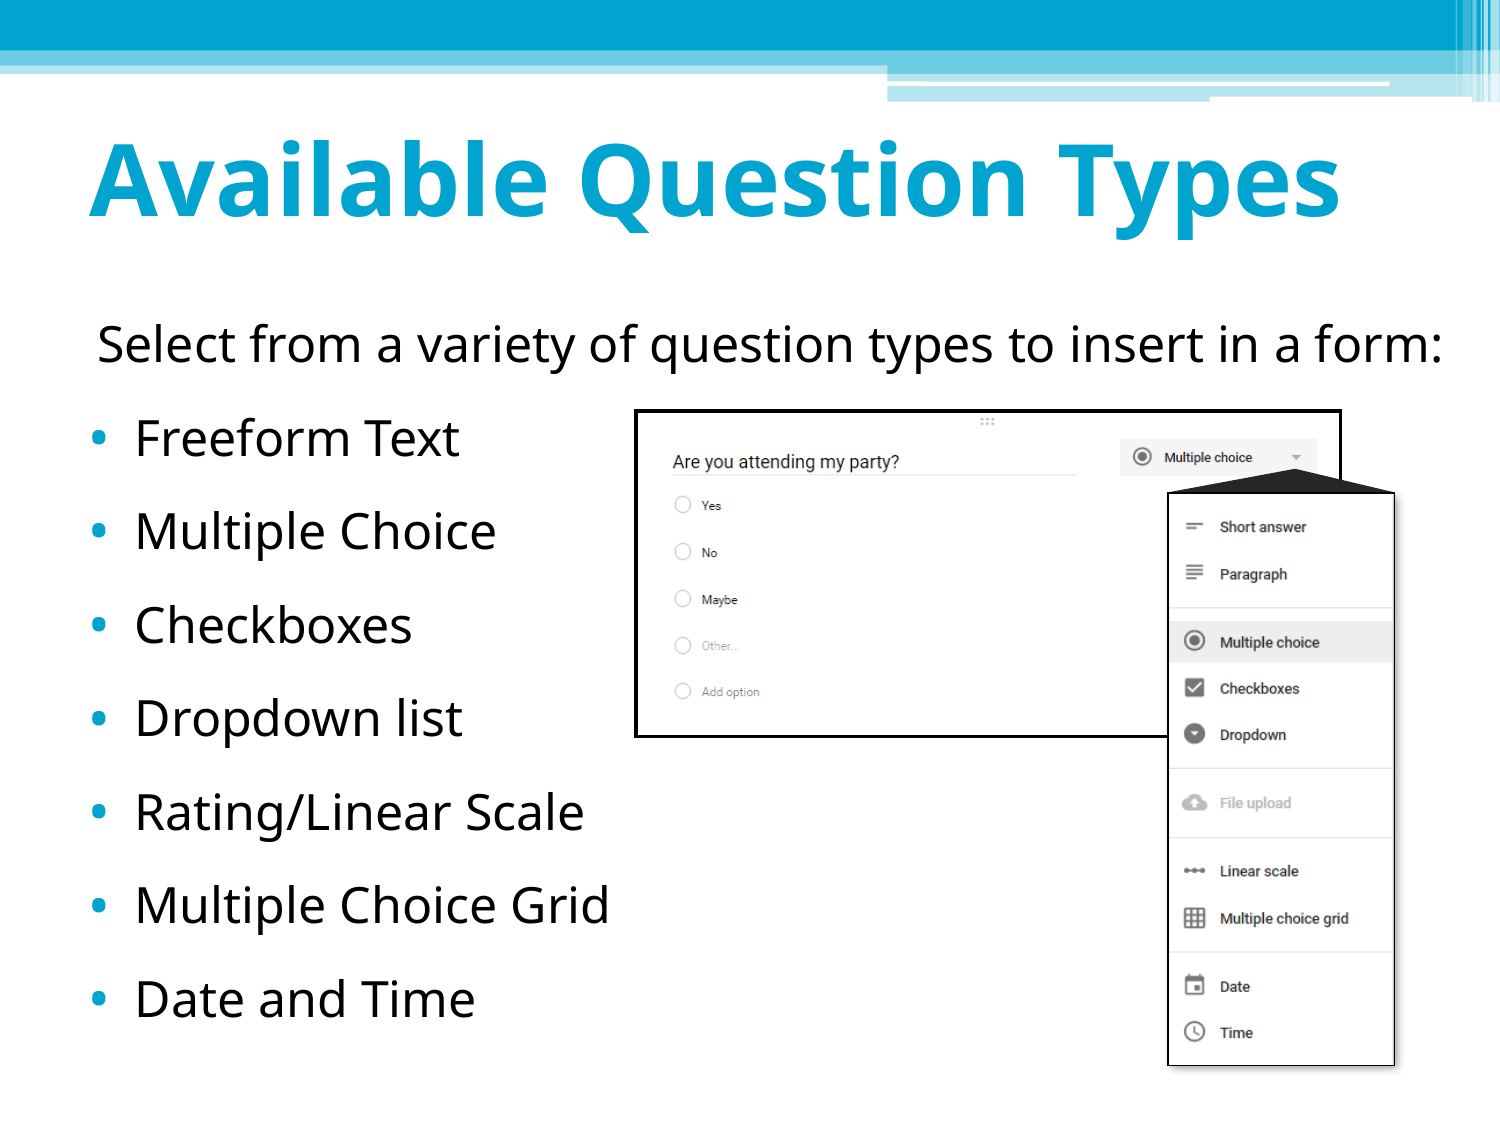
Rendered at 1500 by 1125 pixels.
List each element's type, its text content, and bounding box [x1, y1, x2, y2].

title Available Question Types [75, 90, 1418, 263]
list Select from a variety of question types to insert in a form: Freeform Text Multiple Choice Checkboxes Dropdown list Rating/Linear Scale Multiple Choice Grid Date and Time [75, 275, 1463, 1075]
picture [637, 412, 1394, 1065]
text_box [1339, 478, 1394, 493]
